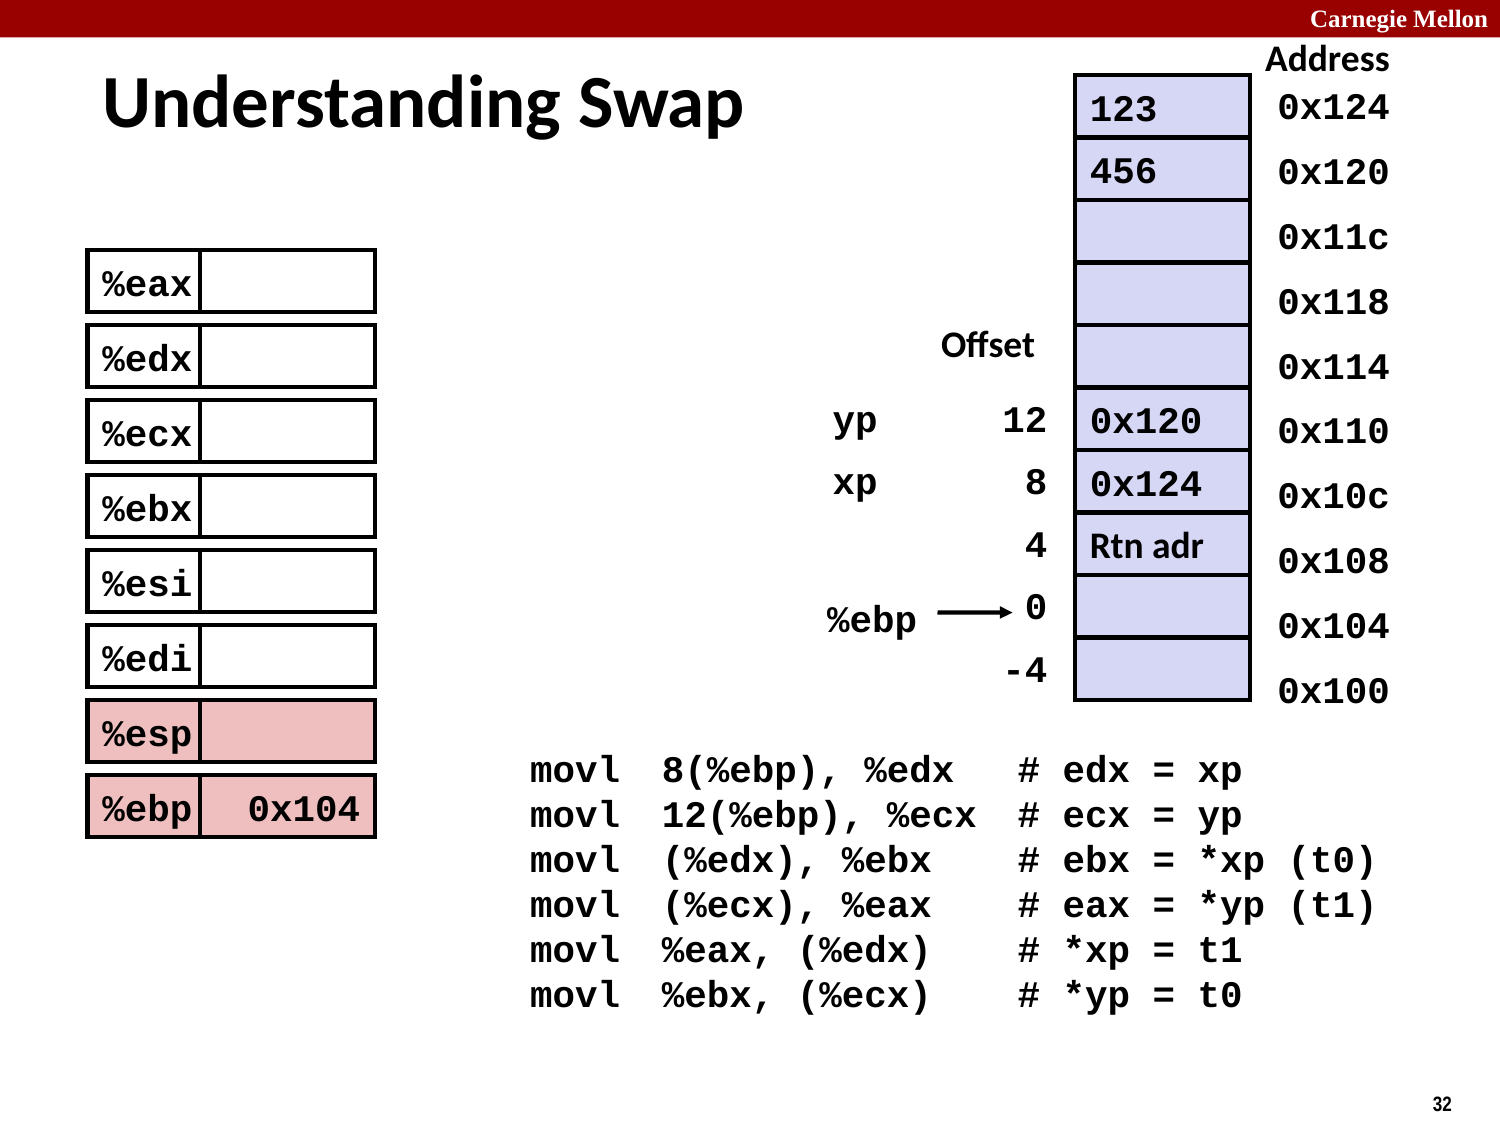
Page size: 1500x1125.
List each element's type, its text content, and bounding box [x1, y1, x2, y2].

text_box 0x120 [1262, 139, 1463, 200]
text_box 123 [1074, 74, 1250, 137]
text_box yp [825, 387, 933, 448]
text_box xp [825, 449, 933, 510]
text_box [199, 249, 376, 838]
text_box %ebp [812, 587, 933, 648]
text_box 0x124 [1262, 74, 1463, 135]
text_box -4 [987, 637, 1085, 698]
text_box 0x120 [1074, 388, 1250, 449]
text_box 456 [1074, 137, 1250, 199]
text_box 12 [987, 387, 1085, 448]
text_box [1074, 324, 1250, 388]
text_box 0x104 [1262, 593, 1463, 654]
text_box Address [1250, 26, 1405, 87]
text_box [87, 249, 198, 838]
text_box movl 8(%ebp), %edx # edx = xp movl 12(%ebp), %ecx # ecx = yp movl (%edx), %ebx # ebx = *xp (t0) movl (%ecx), %eax # eax = *yp (t1) movl %eax, (%edx) # *xp = t1 movl %ebx, (%ecx) # *yp = t0 [449, 737, 1425, 1022]
text_box Rtn adr [1074, 512, 1250, 574]
text_box 4 [987, 512, 1085, 573]
text_box 0x108 [1262, 528, 1463, 589]
title Understanding Swap [87, 49, 1134, 145]
text_box [1074, 574, 1250, 637]
text_box 0x100 [1262, 658, 1463, 719]
text_box [1074, 199, 1250, 262]
text_box Offset [926, 312, 1050, 373]
text_box 0x118 [1262, 269, 1463, 330]
text_box 0x10c [1262, 463, 1463, 524]
text_box 0x114 [1262, 334, 1463, 395]
text_box [1074, 637, 1250, 700]
text_box 0x11c [1262, 204, 1463, 265]
text_box 0 [987, 574, 1085, 635]
text_box 0x110 [1262, 399, 1463, 459]
text_box 0x124 [1074, 449, 1250, 512]
text_box [1074, 262, 1250, 324]
text_box 8 [987, 449, 1085, 510]
